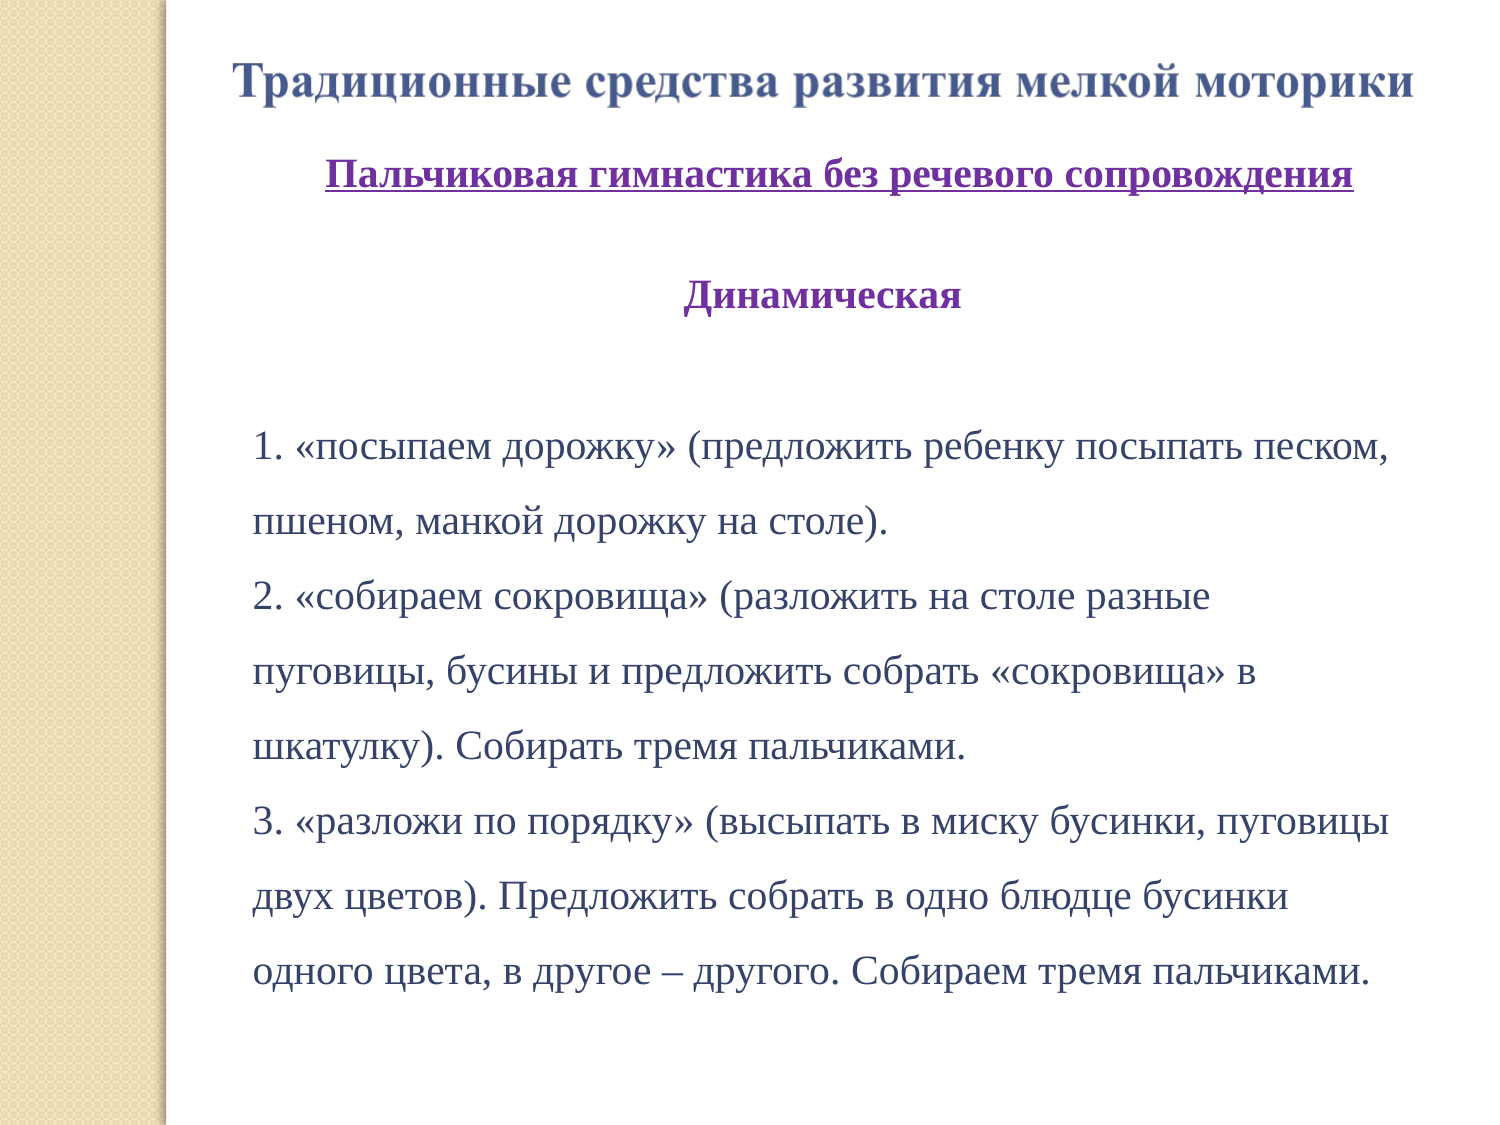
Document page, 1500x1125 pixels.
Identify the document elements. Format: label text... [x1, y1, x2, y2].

text_box Динамическая [656, 259, 989, 325]
picture [200, 33, 1445, 139]
text_box Пальчиковая гимнастика без речевого сопровождения [201, 138, 1478, 204]
text_box 1. «посыпаем дорожку» (предложить ребенку посыпать песком, пшеном, манкой дорожку на столе). 2. «собираем сокровища» (разложить на столе разные пуговицы, бусины и предложить собрать «сокровища» в шкатулку). Собирать тремя пальчиками. 3. «разложи по порядку» (высыпать в миску бусинки, пуговицы двух цветов). Предложить собрать в одно блюдце бусинки одного цвета, в другое – другого. Собираем тремя пальчиками. [237, 385, 1408, 1000]
